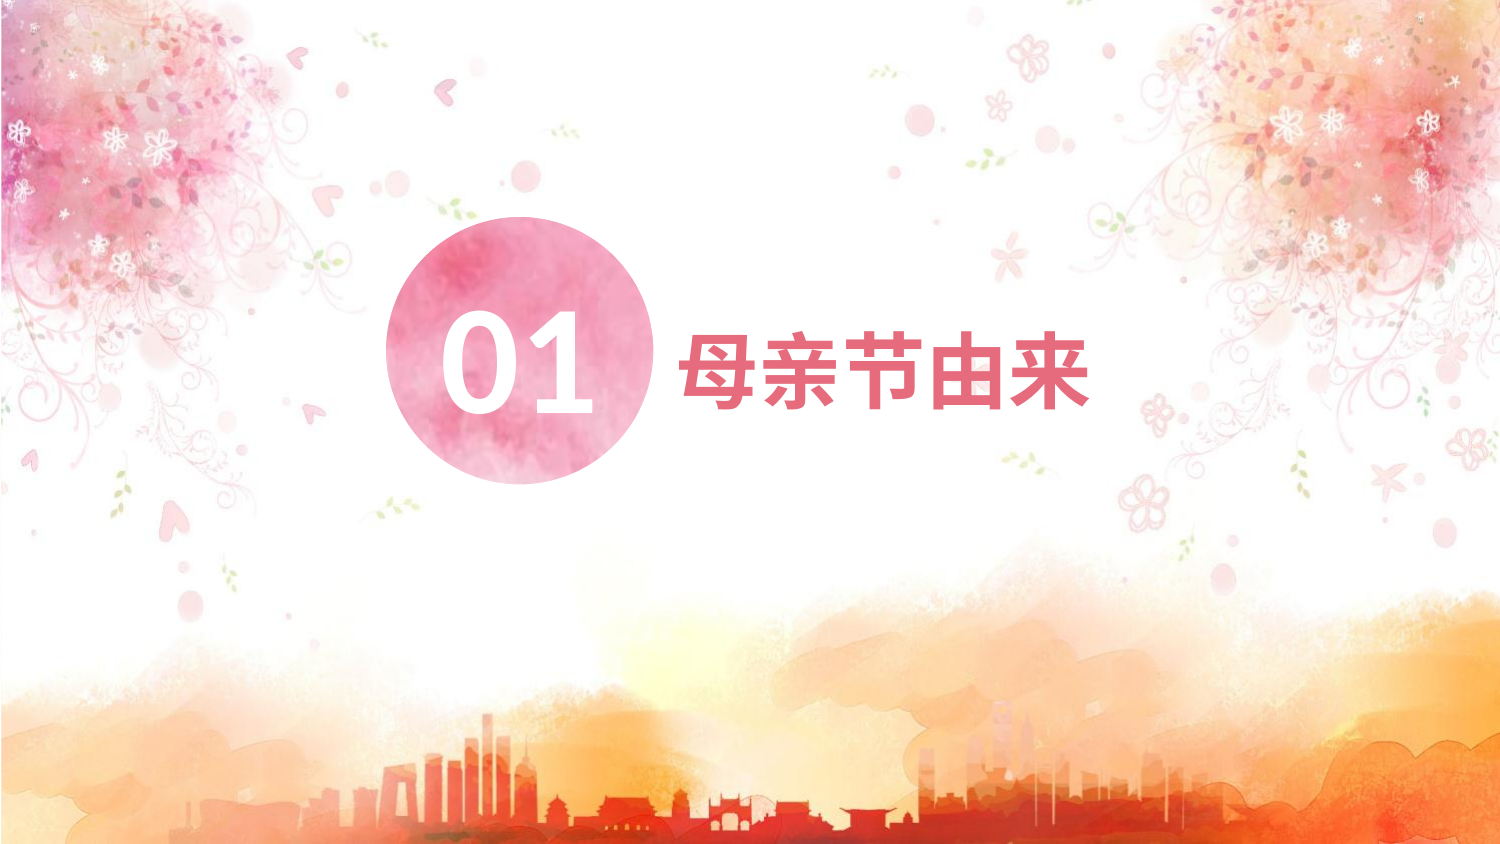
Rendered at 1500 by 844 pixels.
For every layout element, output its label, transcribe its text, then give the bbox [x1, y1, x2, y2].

text_box 01 [381, 212, 658, 489]
text_box 母亲节由来 [675, 318, 1137, 419]
picture [1, 0, 1500, 844]
